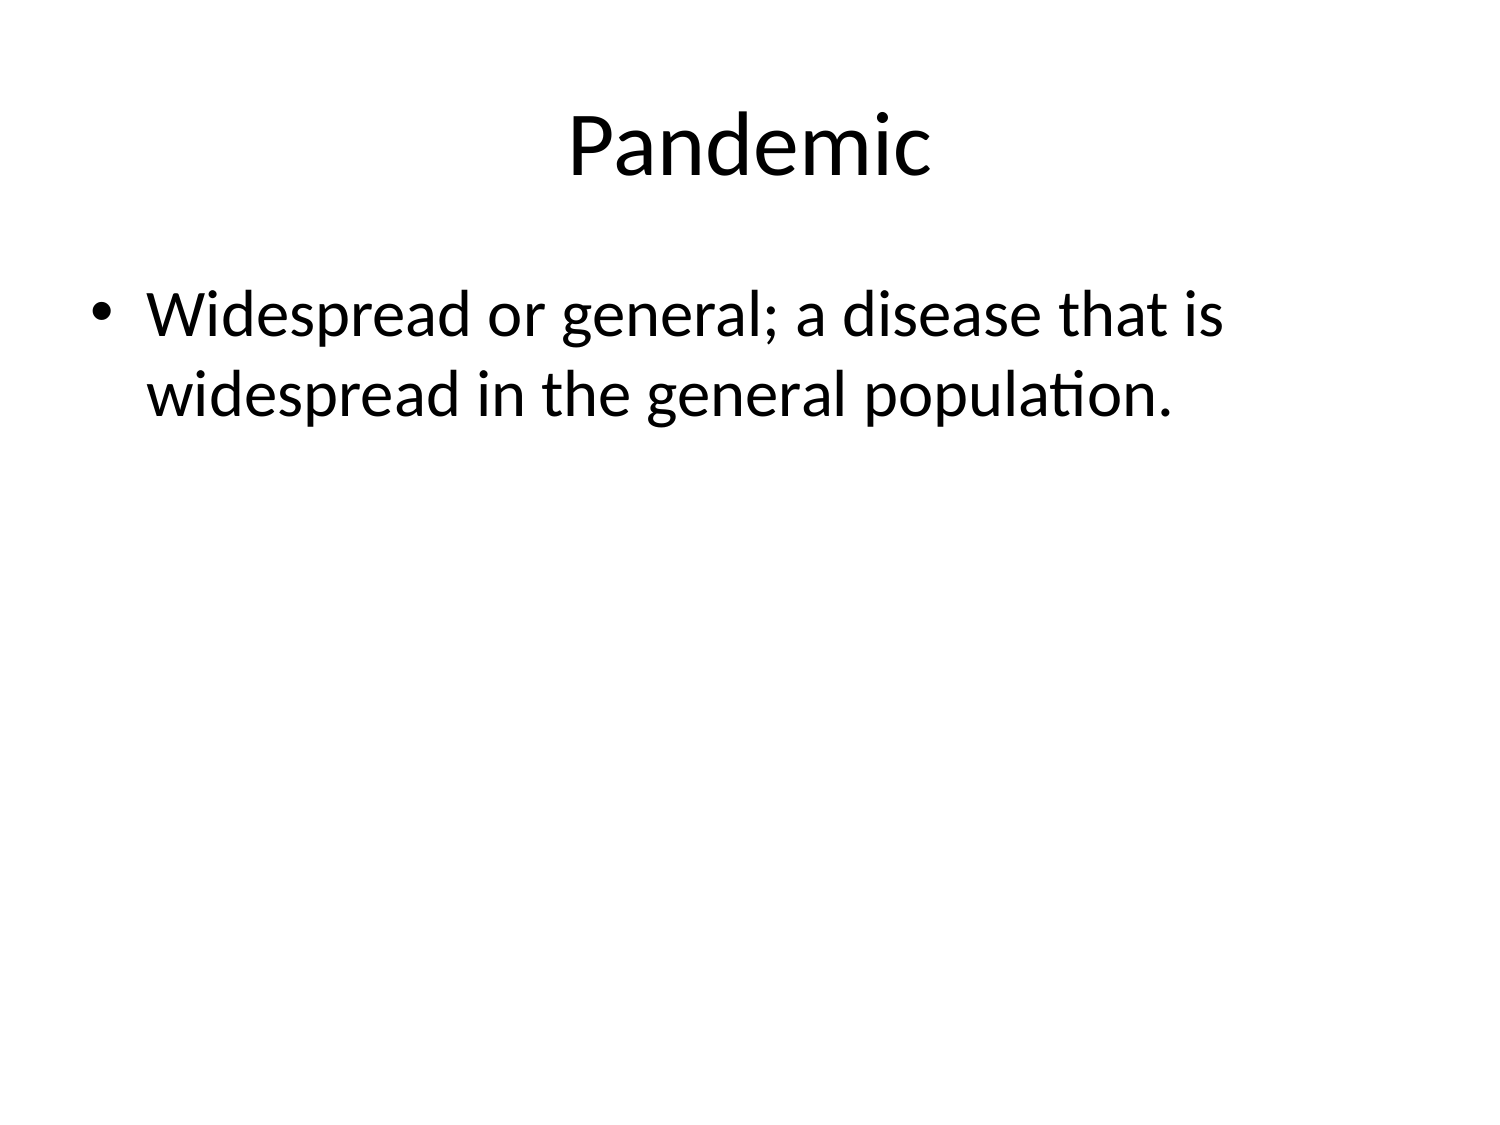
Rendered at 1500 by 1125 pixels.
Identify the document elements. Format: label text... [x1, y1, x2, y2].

title Pandemic [75, 45, 1425, 233]
list Widespread or general; a disease that is widespread in the general population. [75, 262, 1425, 1005]
